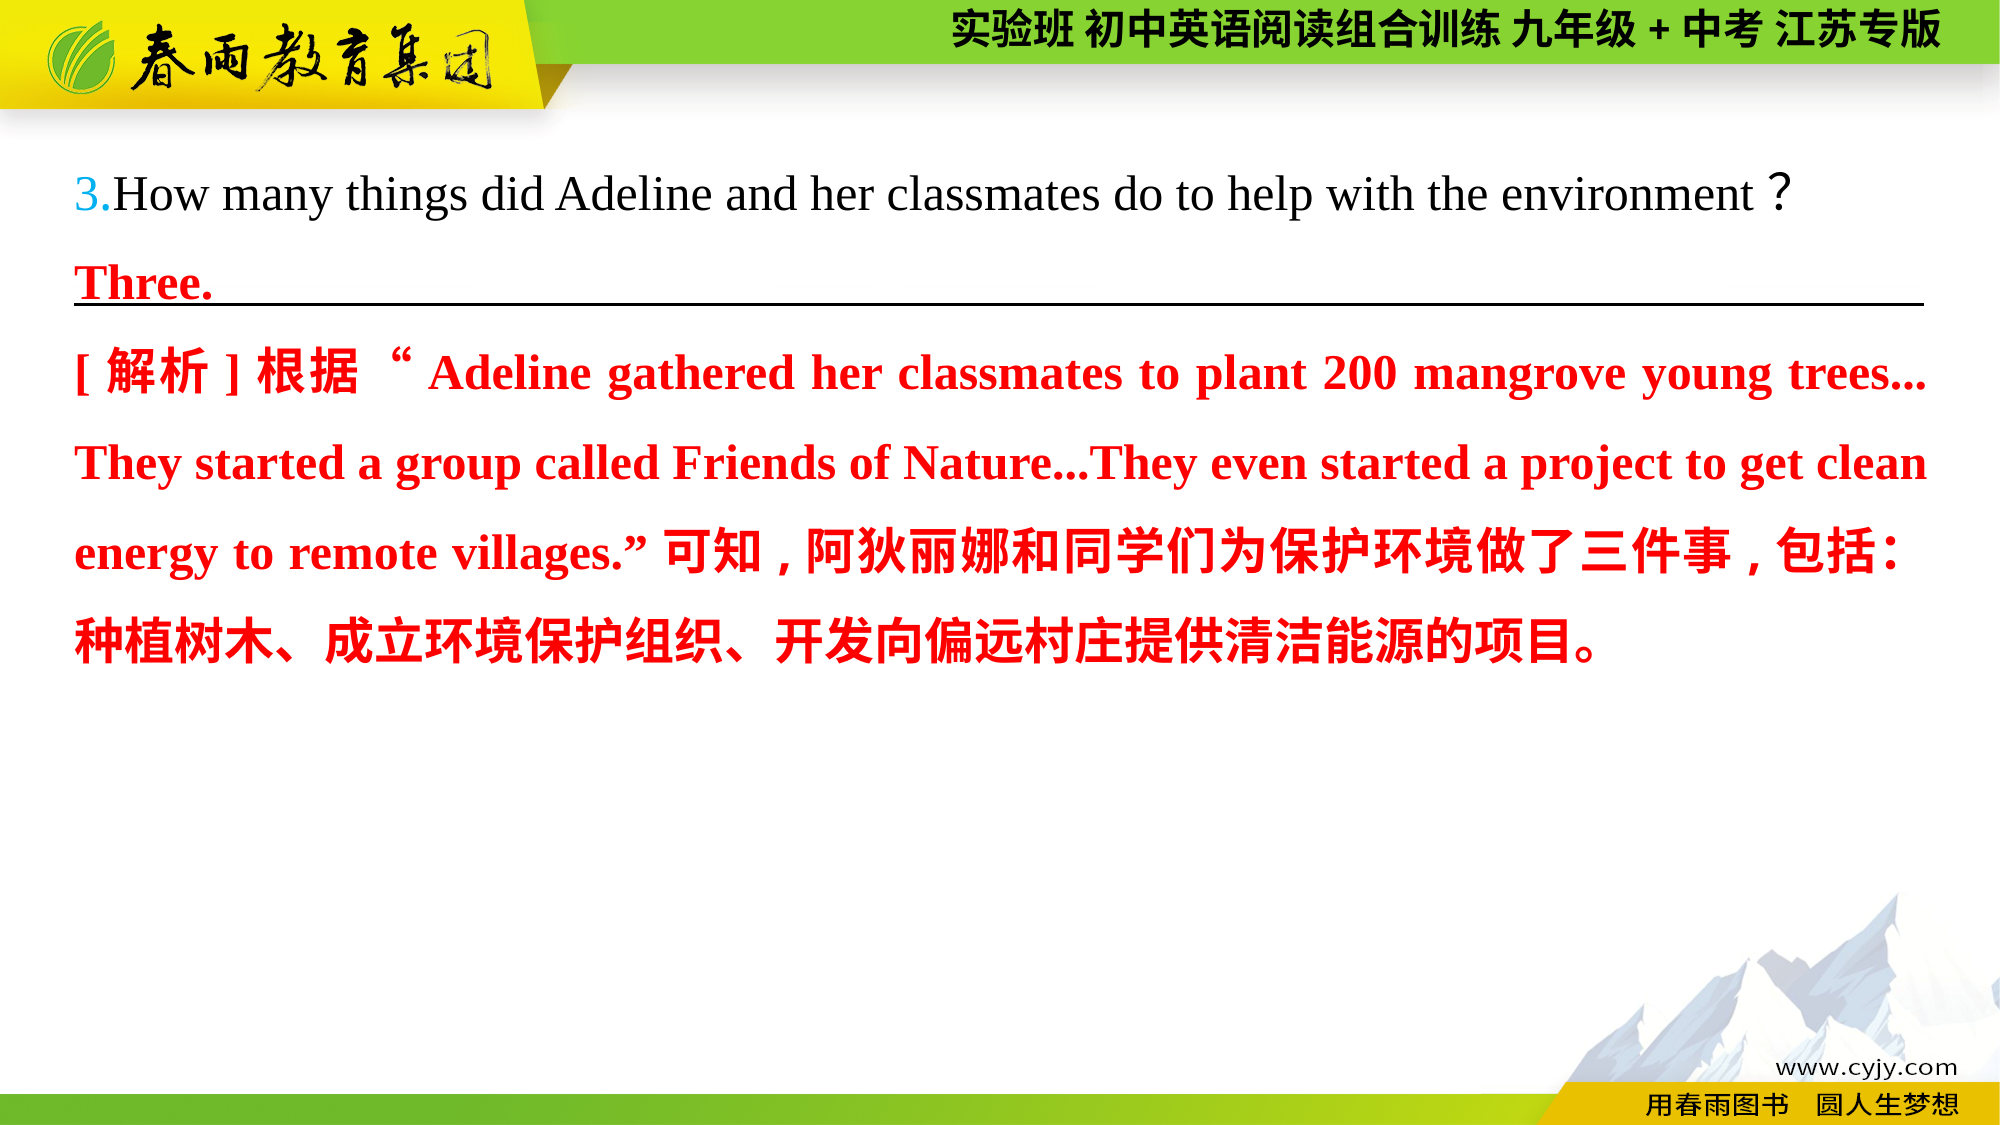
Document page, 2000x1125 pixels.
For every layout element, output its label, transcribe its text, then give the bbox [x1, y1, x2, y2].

text_box Three. [59, 212, 1944, 301]
text_box [解析]根据“Adeline gathered her classmates to plant 200 mangrove young trees... They started a group called Friends of Nature...They even started a project to get clean energy to remote villages.”可知,阿狄丽娜和同学们为保护环境做了三件事,包括：种植树木、成立环境保护组织、开发向偏远村庄提供清洁能源的项目。 [59, 301, 1944, 677]
picture [0, 0, 2000, 1125]
list 3.How many things did Adeline and her classmates do to help with the environment？ ———————— —— ———— ———— [59, 122, 1944, 212]
